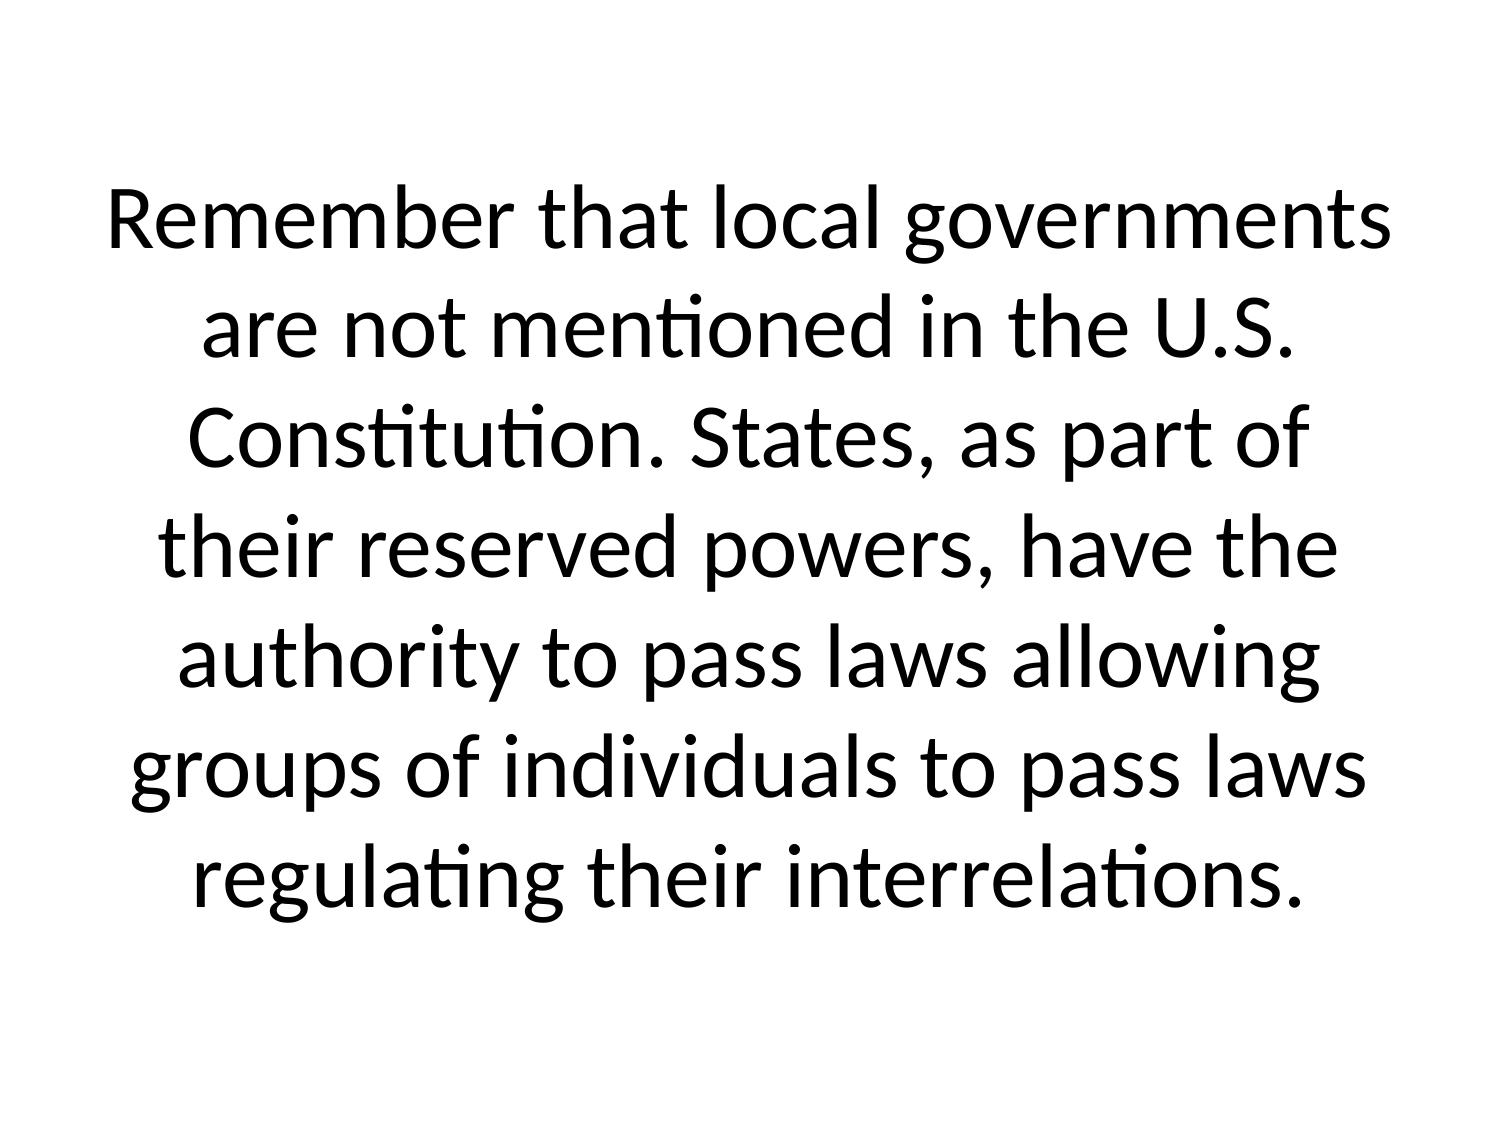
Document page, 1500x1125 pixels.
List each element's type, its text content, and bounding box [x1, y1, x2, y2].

title Remember that local governments are not mentioned in the U.S. Constitution. States, as part of their reserved powers, have the authority to pass laws allowing groups of individuals to pass laws regulating their interrelations. [74, 44, 1426, 1038]
